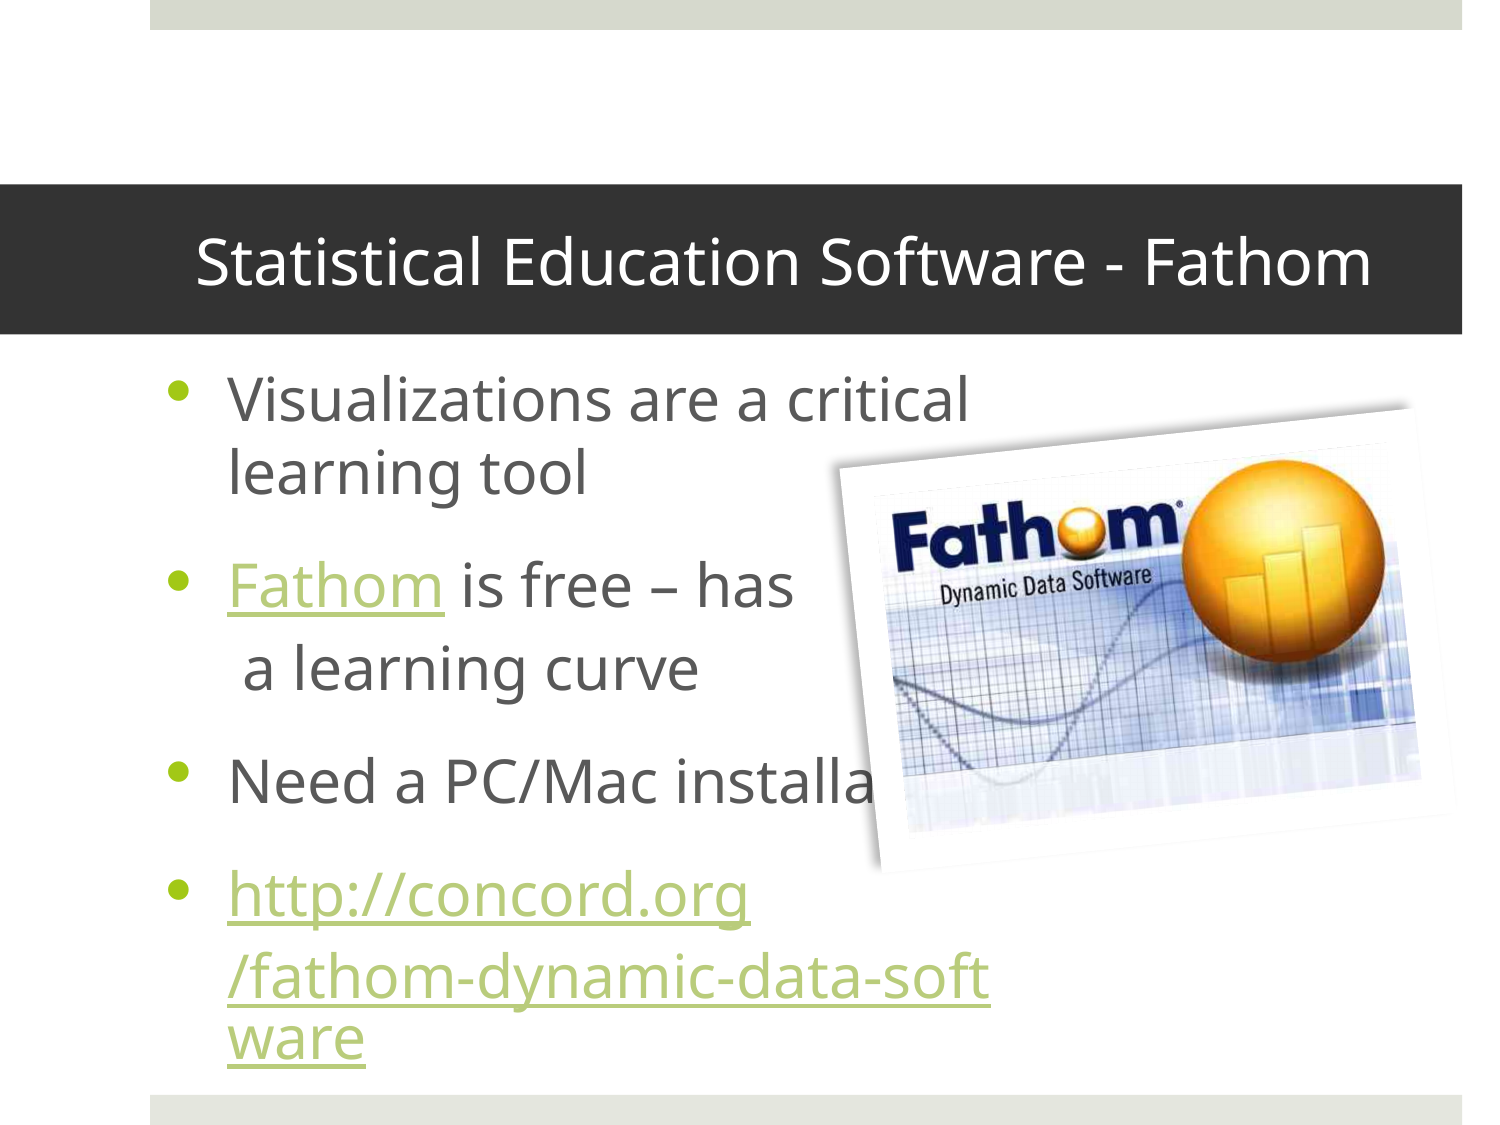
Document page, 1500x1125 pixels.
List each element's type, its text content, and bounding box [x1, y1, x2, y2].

picture [874, 443, 1422, 838]
list Visualizations are a critical learning tool Fathom is free – has a learning curve Need a PC/Mac installation http://concord.org/fathom-dynamic-data-software [153, 353, 1022, 1091]
title Statistical Education Software - Fathom [0, 184, 1463, 335]
